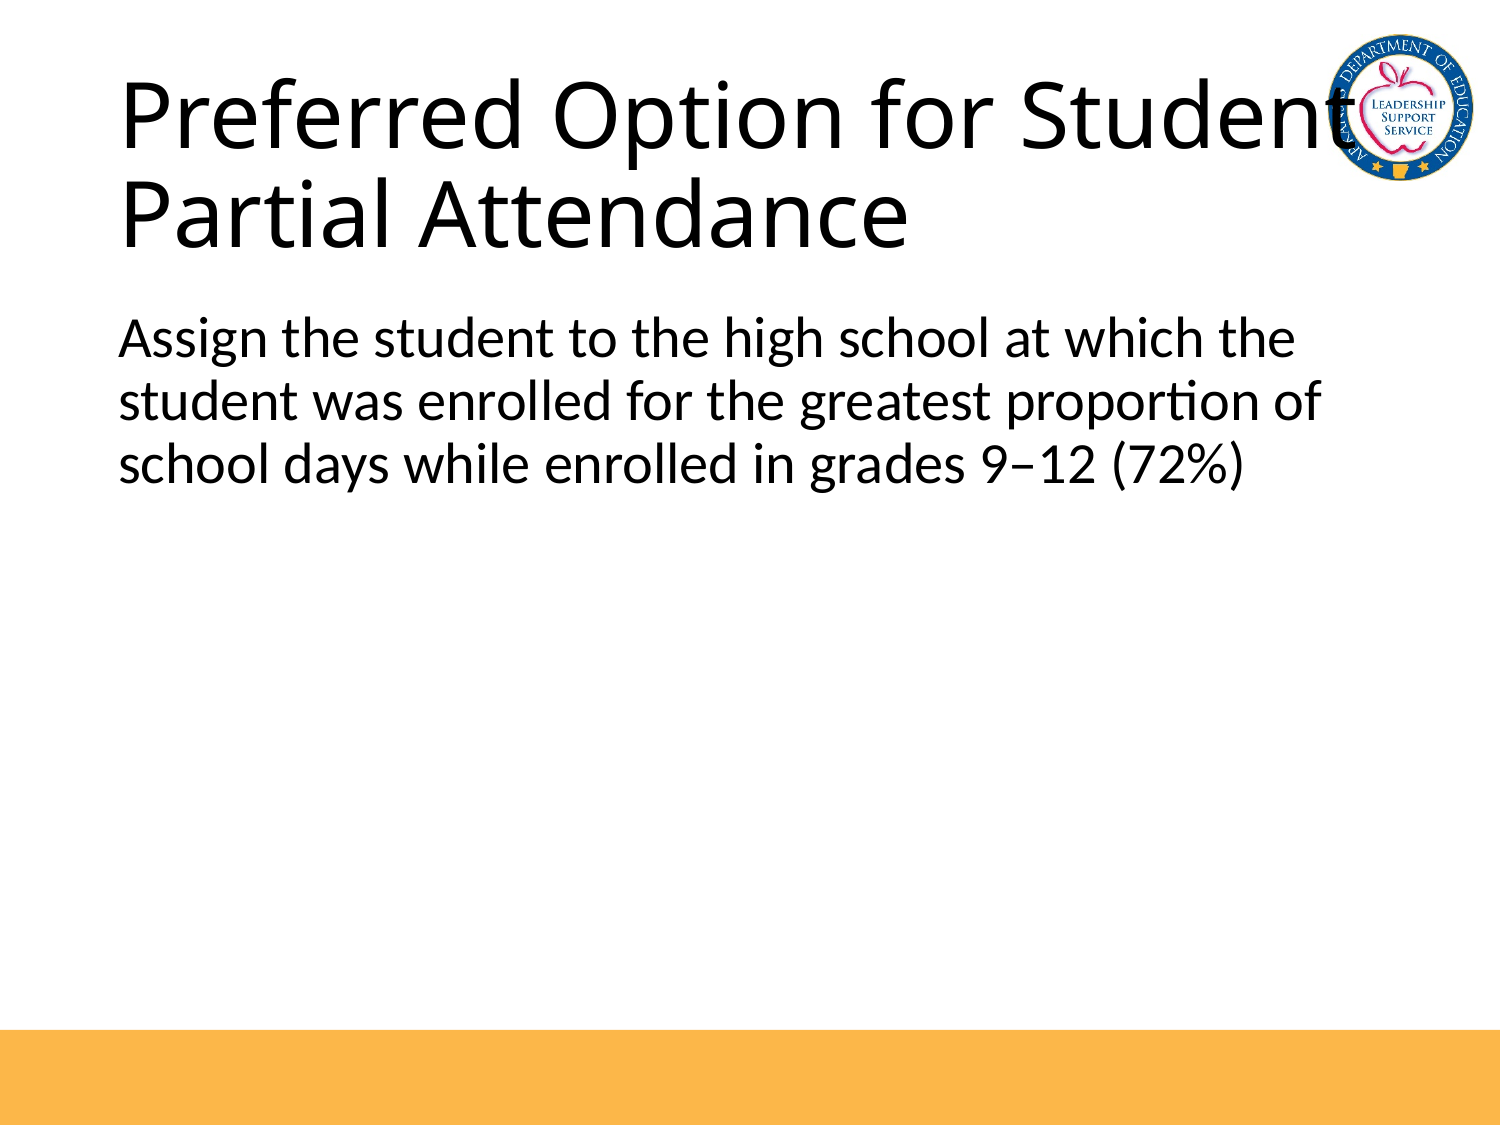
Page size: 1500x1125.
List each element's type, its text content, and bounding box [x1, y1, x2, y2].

title Preferred Option for Student Partial Attendance [103, 59, 1397, 278]
picture [1327, 34, 1478, 181]
list Assign the student to the high school at which the student was enrolled for the greatest proportion of school days while enrolled in grades 9–12 (72%) [103, 299, 1397, 1014]
